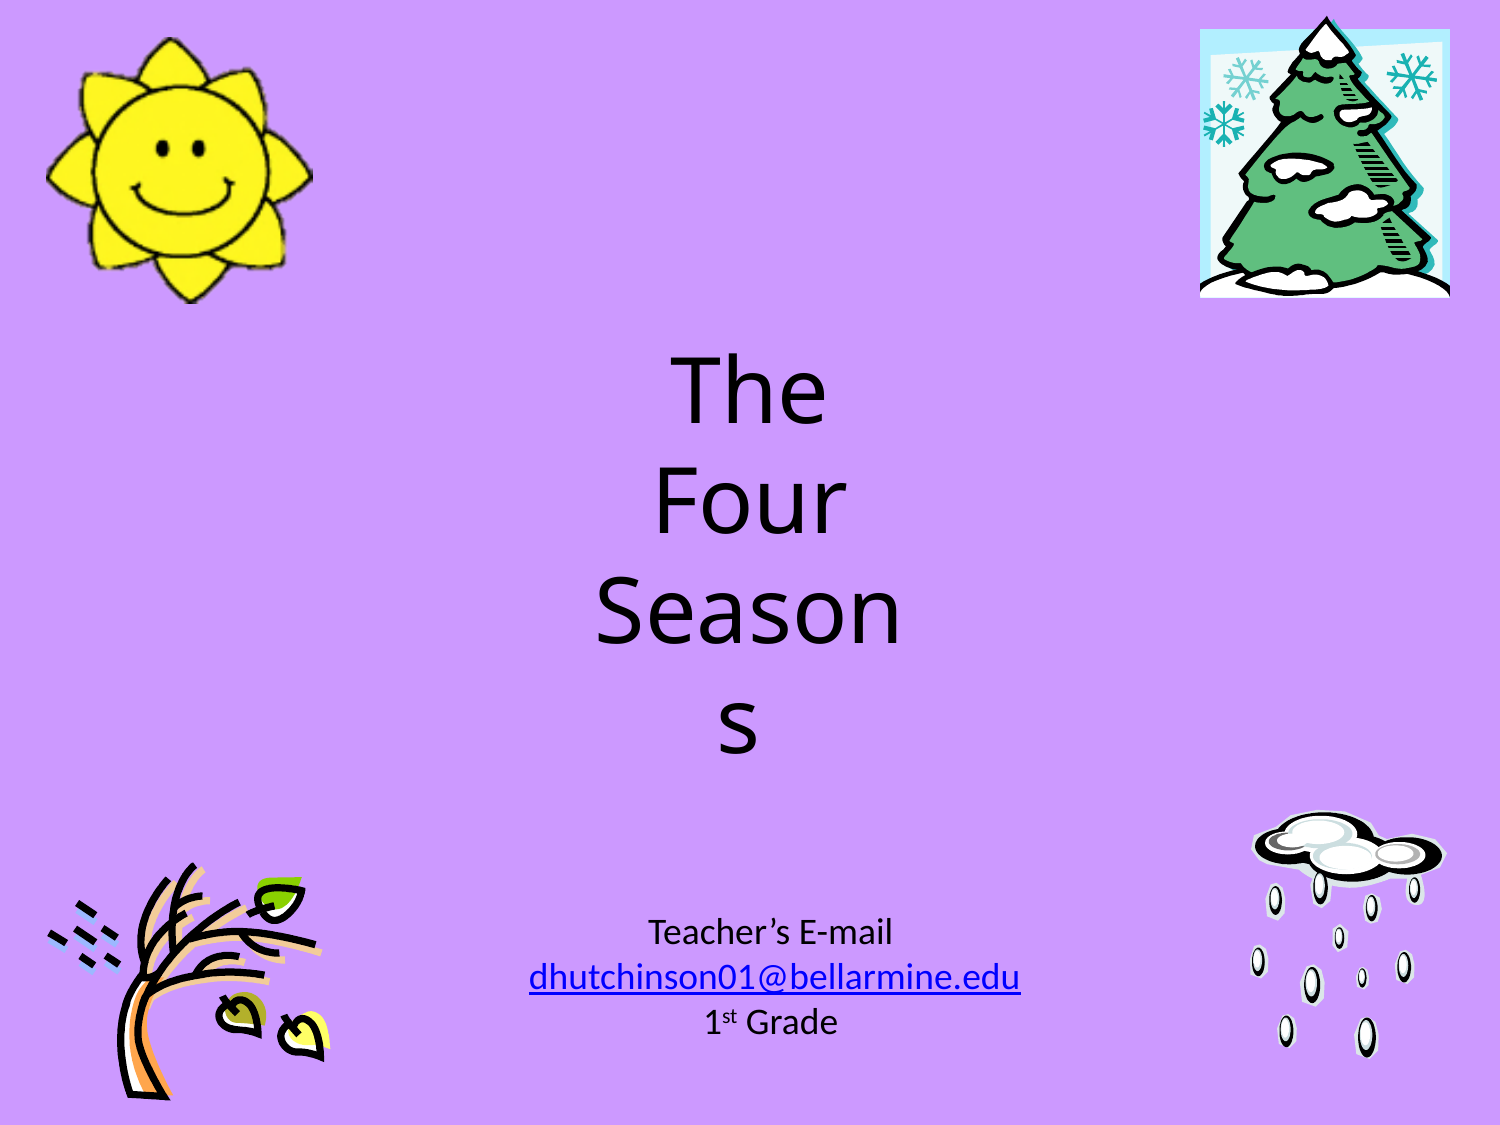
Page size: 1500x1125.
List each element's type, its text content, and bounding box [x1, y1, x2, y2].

picture [1249, 806, 1451, 1063]
picture [1199, 15, 1451, 299]
text_box The Four Seasons [562, 324, 938, 780]
text_box Teacher’s E-mail dhutchinson01@bellarmine.edu 1st Grade [487, 899, 1063, 1050]
picture [46, 37, 313, 304]
picture [46, 862, 333, 1103]
